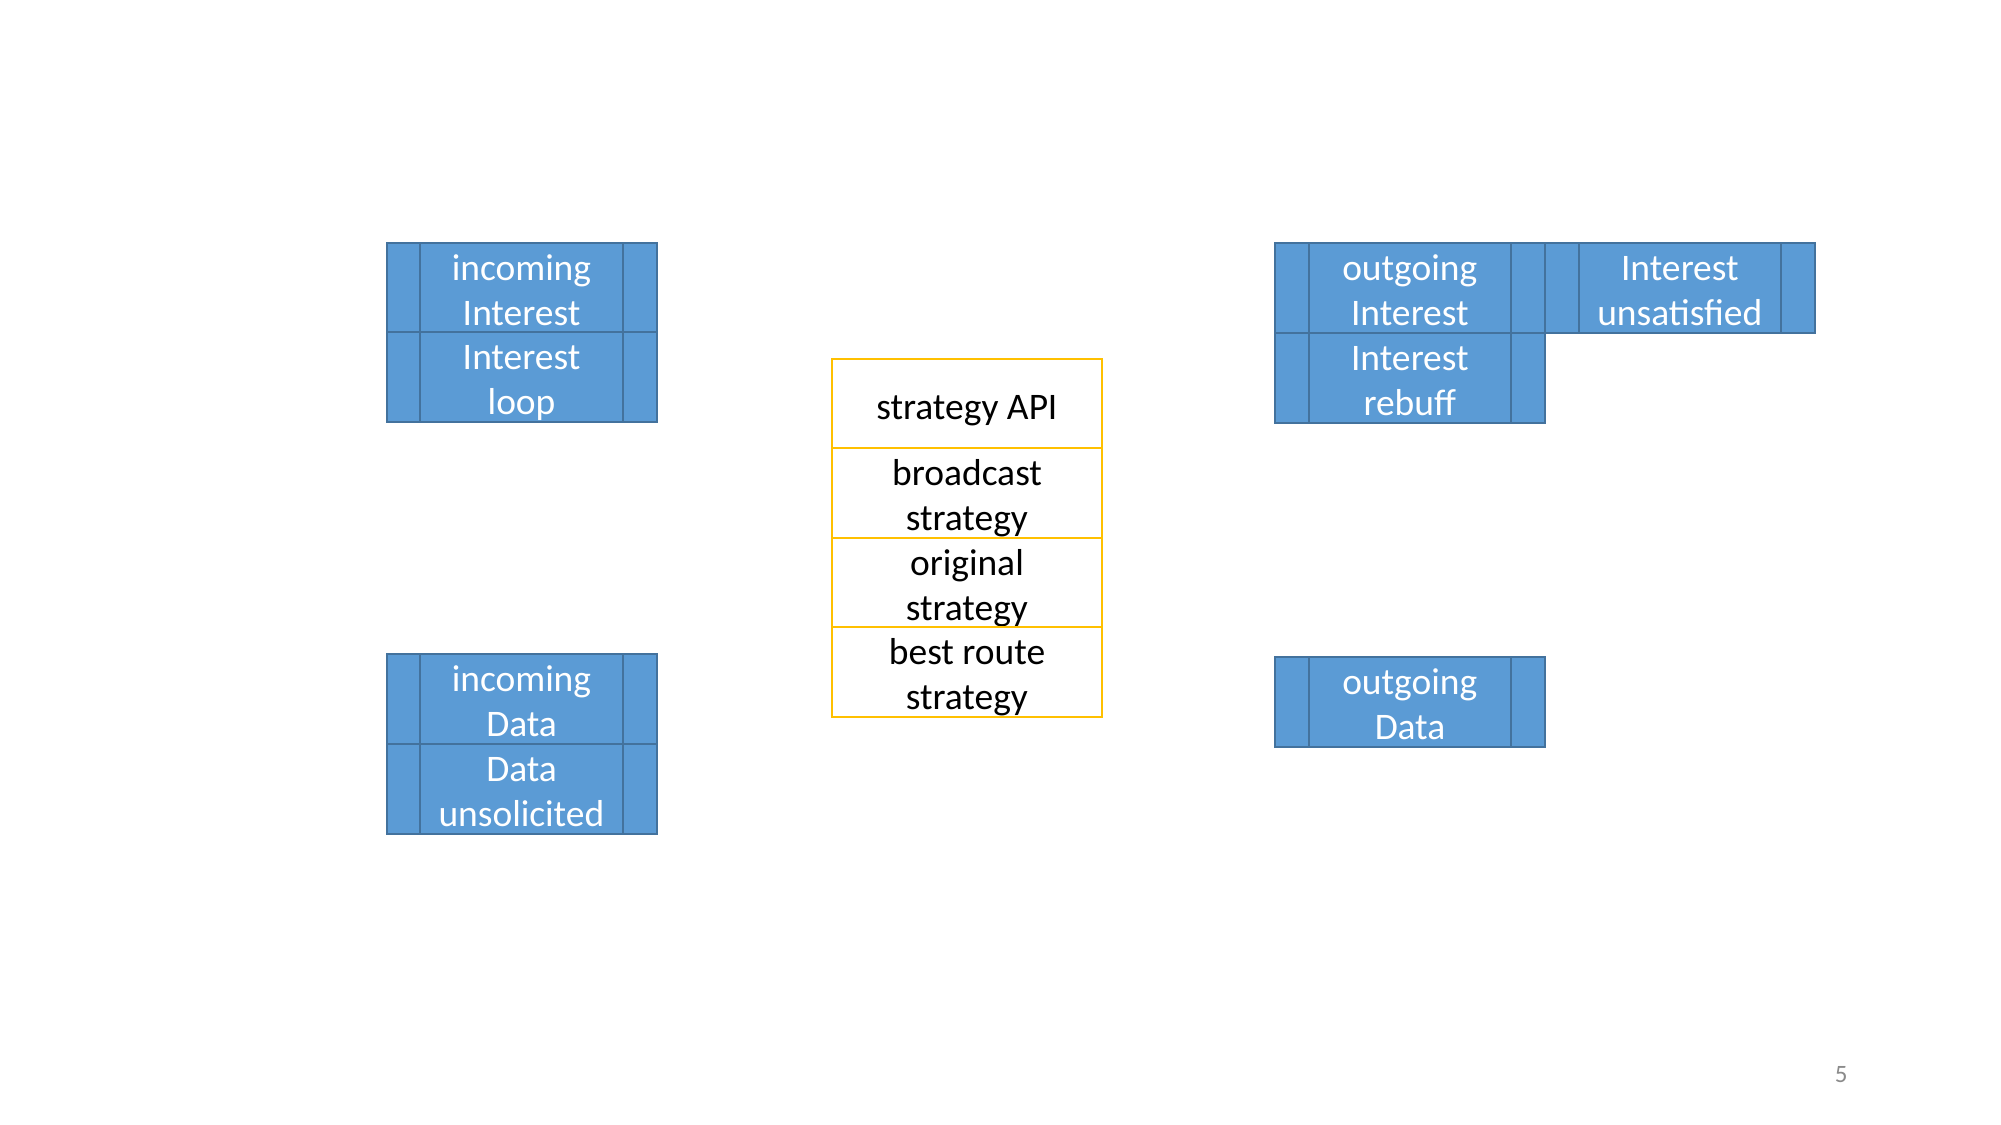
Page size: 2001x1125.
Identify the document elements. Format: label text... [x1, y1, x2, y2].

text_box Interest rebuff [1274, 332, 1546, 424]
text_box Interest loop [386, 331, 658, 423]
slide_number 5 [1412, 1042, 1863, 1103]
text_box incoming Interest [386, 242, 658, 331]
text_box incoming Data [386, 653, 658, 743]
text_box broadcast strategy [831, 447, 1103, 539]
text_box Data unsolicited [386, 743, 658, 835]
text_box strategy API [831, 358, 1103, 447]
text_box best route strategy [831, 626, 1103, 718]
text_box Interest unsatisfied [1544, 242, 1816, 334]
text_box outgoing Interest [1274, 242, 1544, 332]
text_box original strategy [831, 539, 1103, 626]
text_box outgoing Data [1274, 656, 1546, 748]
